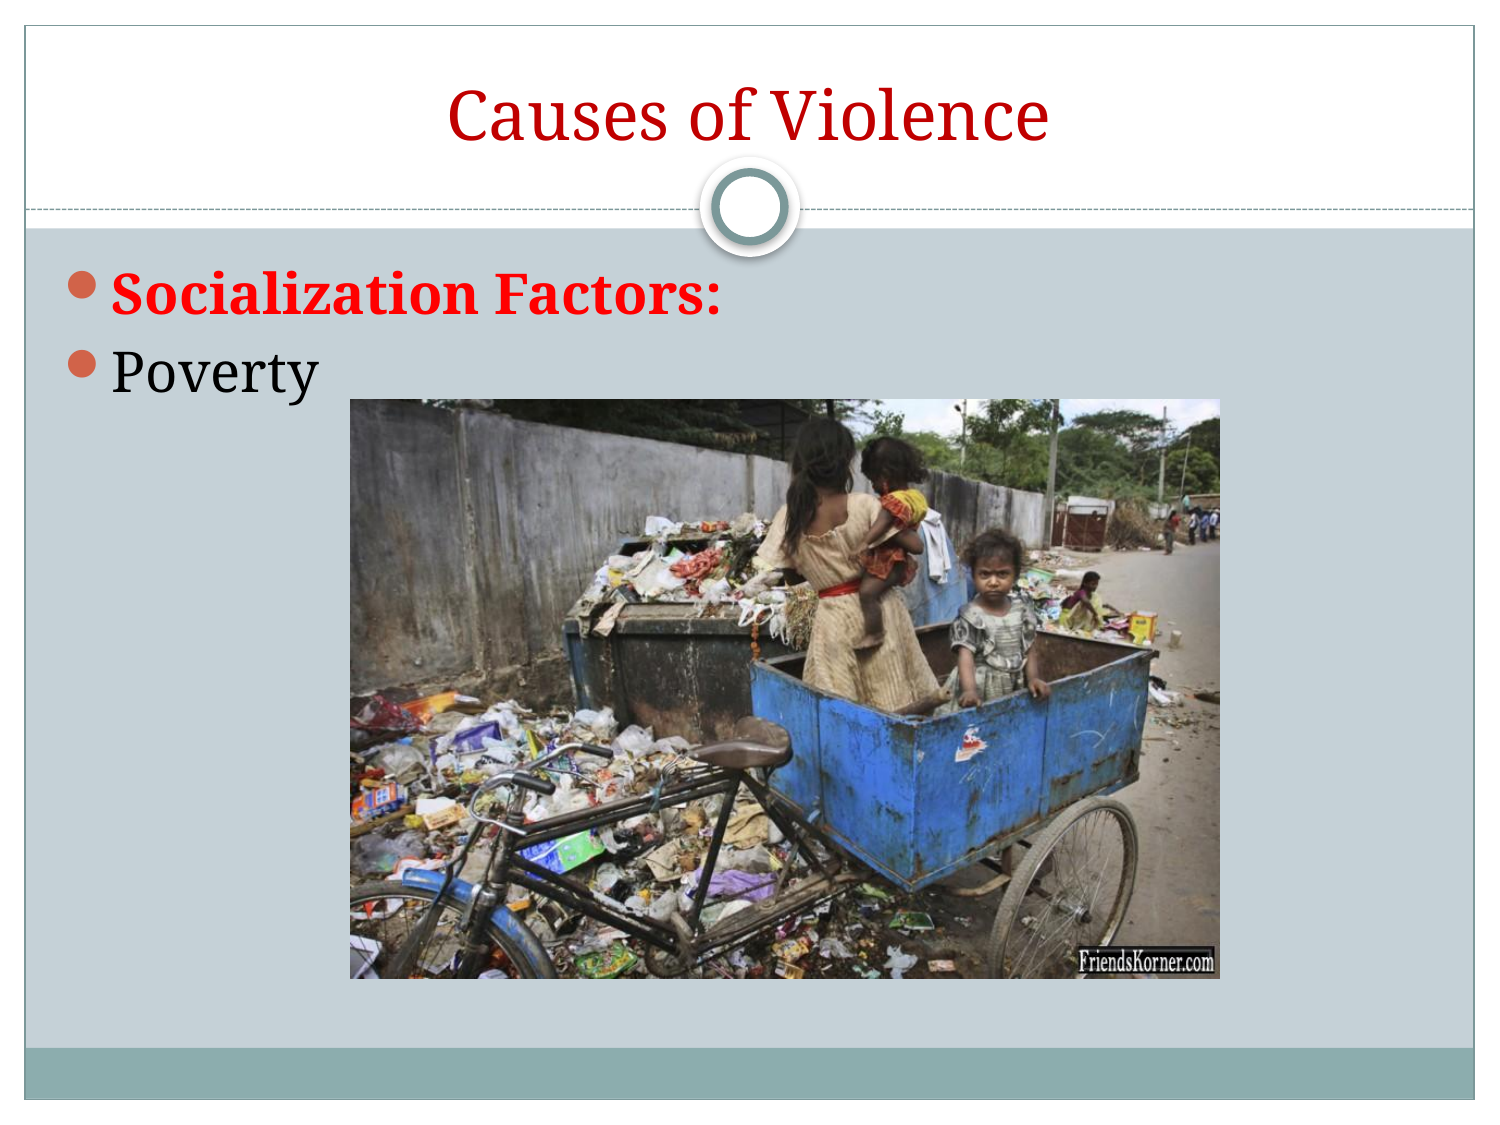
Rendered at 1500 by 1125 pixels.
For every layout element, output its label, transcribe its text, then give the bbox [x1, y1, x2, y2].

list Socialization Factors: Poverty [49, 250, 1445, 1001]
picture [349, 399, 1220, 979]
title Causes of Violence [49, 37, 1450, 162]
